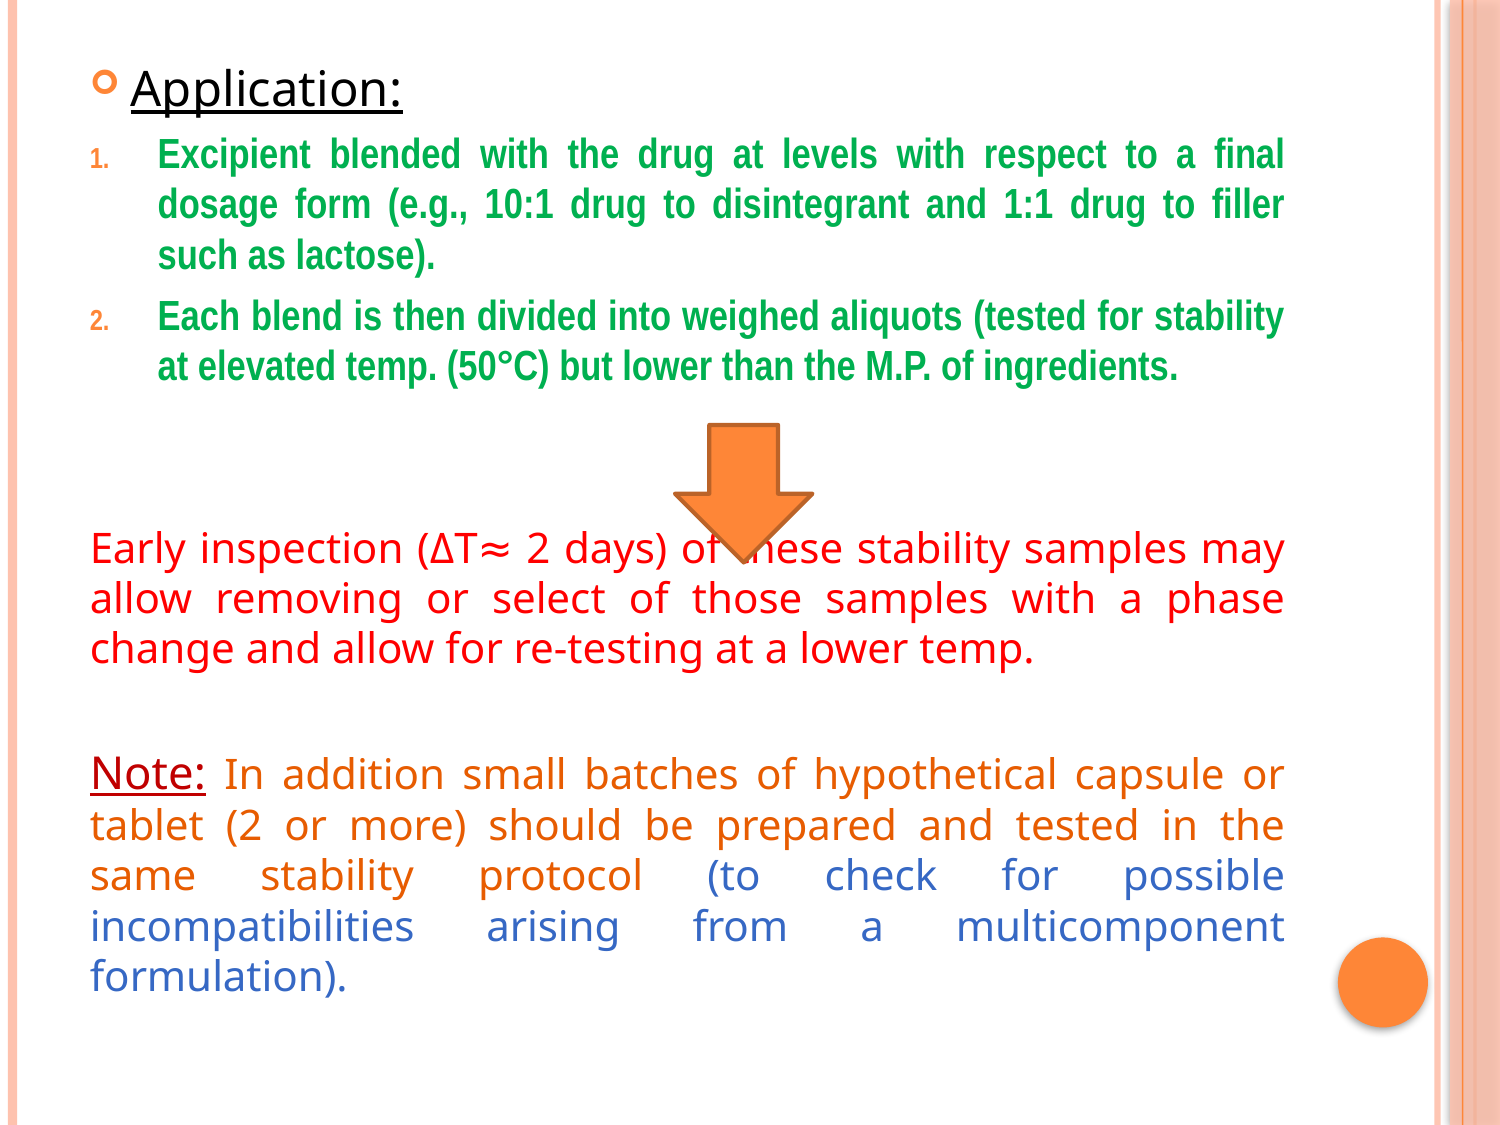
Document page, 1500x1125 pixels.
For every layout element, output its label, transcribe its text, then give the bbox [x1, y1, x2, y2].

text_box [673, 422, 815, 565]
list Application: Excipient blended with the drug at levels with respect to a final dosage form (e.g., 10:1 drug to disintegrant and 1:1 drug to filler such as lactose). Each blend is then divided into weighed aliquots (tested for stability at elevated temp. (50°C) but lower than the M.P. of ingredients. Early inspection (ΔT≈ 2 days) of these stability samples may allow removing or select of those samples with a phase change and allow for re-testing at a lower temp. Note: In addition small batches of hypothetical capsule or tablet (2 or more) should be prepared and tested in the same stability protocol (to check for possible incompatibilities arising from a multicomponent formulation). [75, 50, 1300, 1062]
